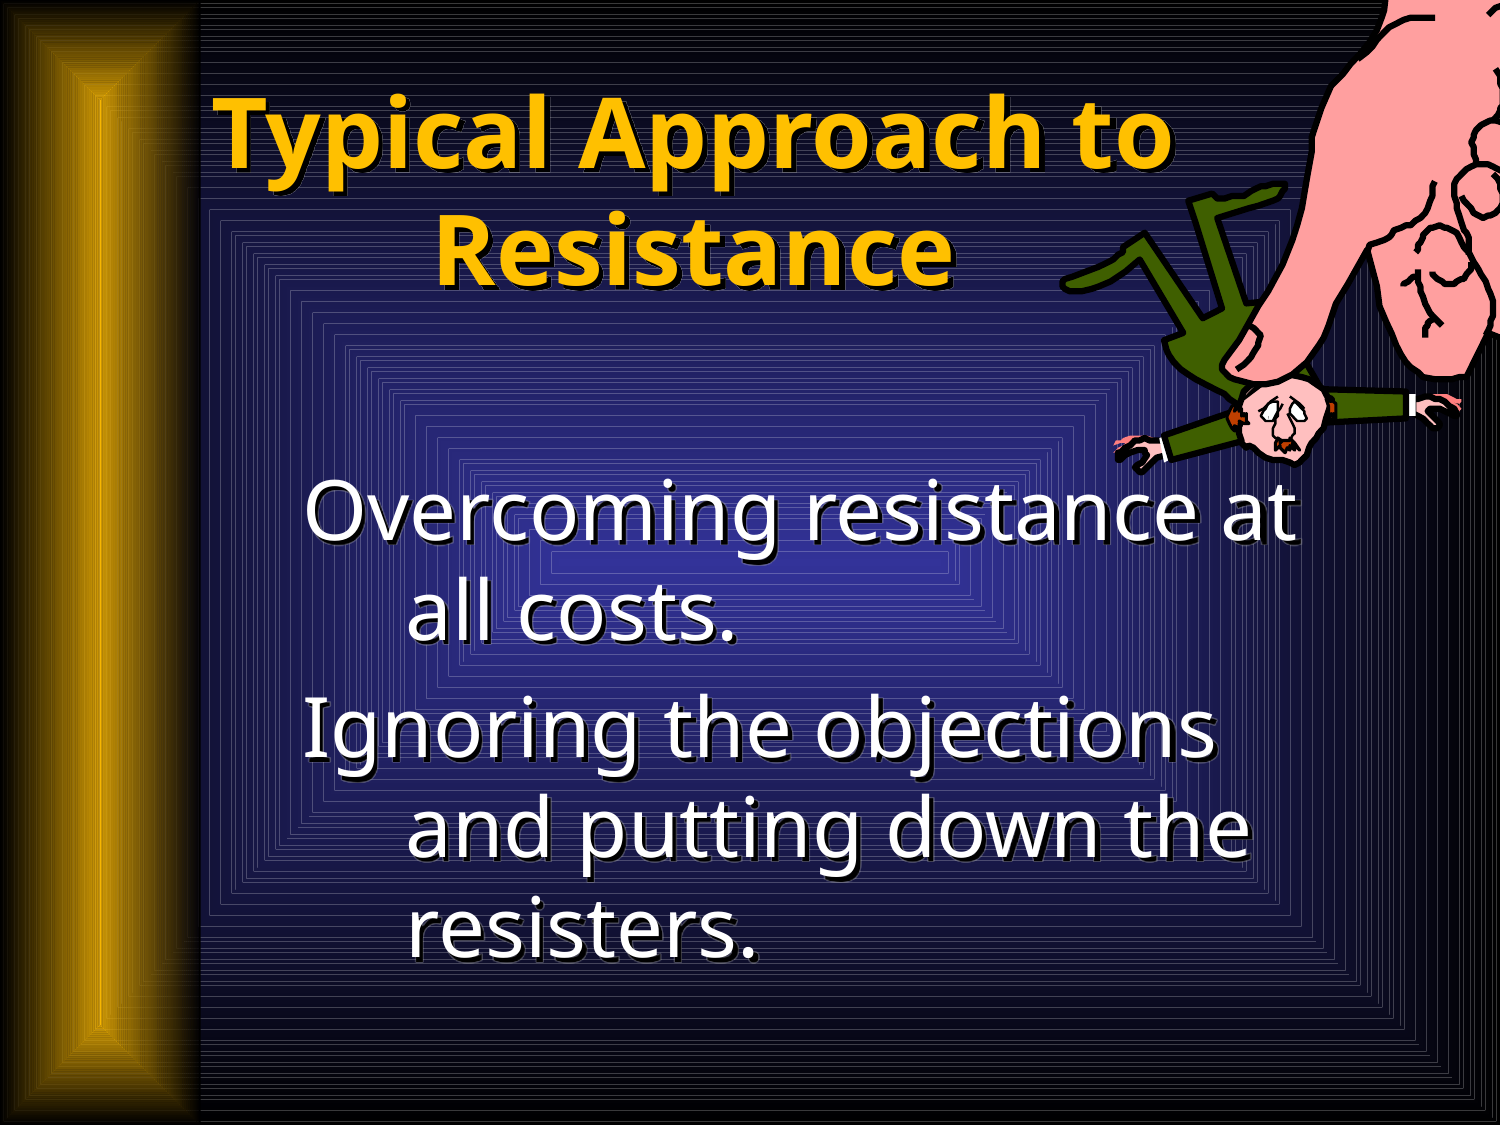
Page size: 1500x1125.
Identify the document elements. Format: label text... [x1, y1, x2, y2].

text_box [1064, 0, 1500, 475]
title Typical Approach to Resistance [162, 62, 1051, 313]
list Overcoming resistance at all costs. Ignoring the objections and putting down the resisters. [287, 449, 1376, 1125]
